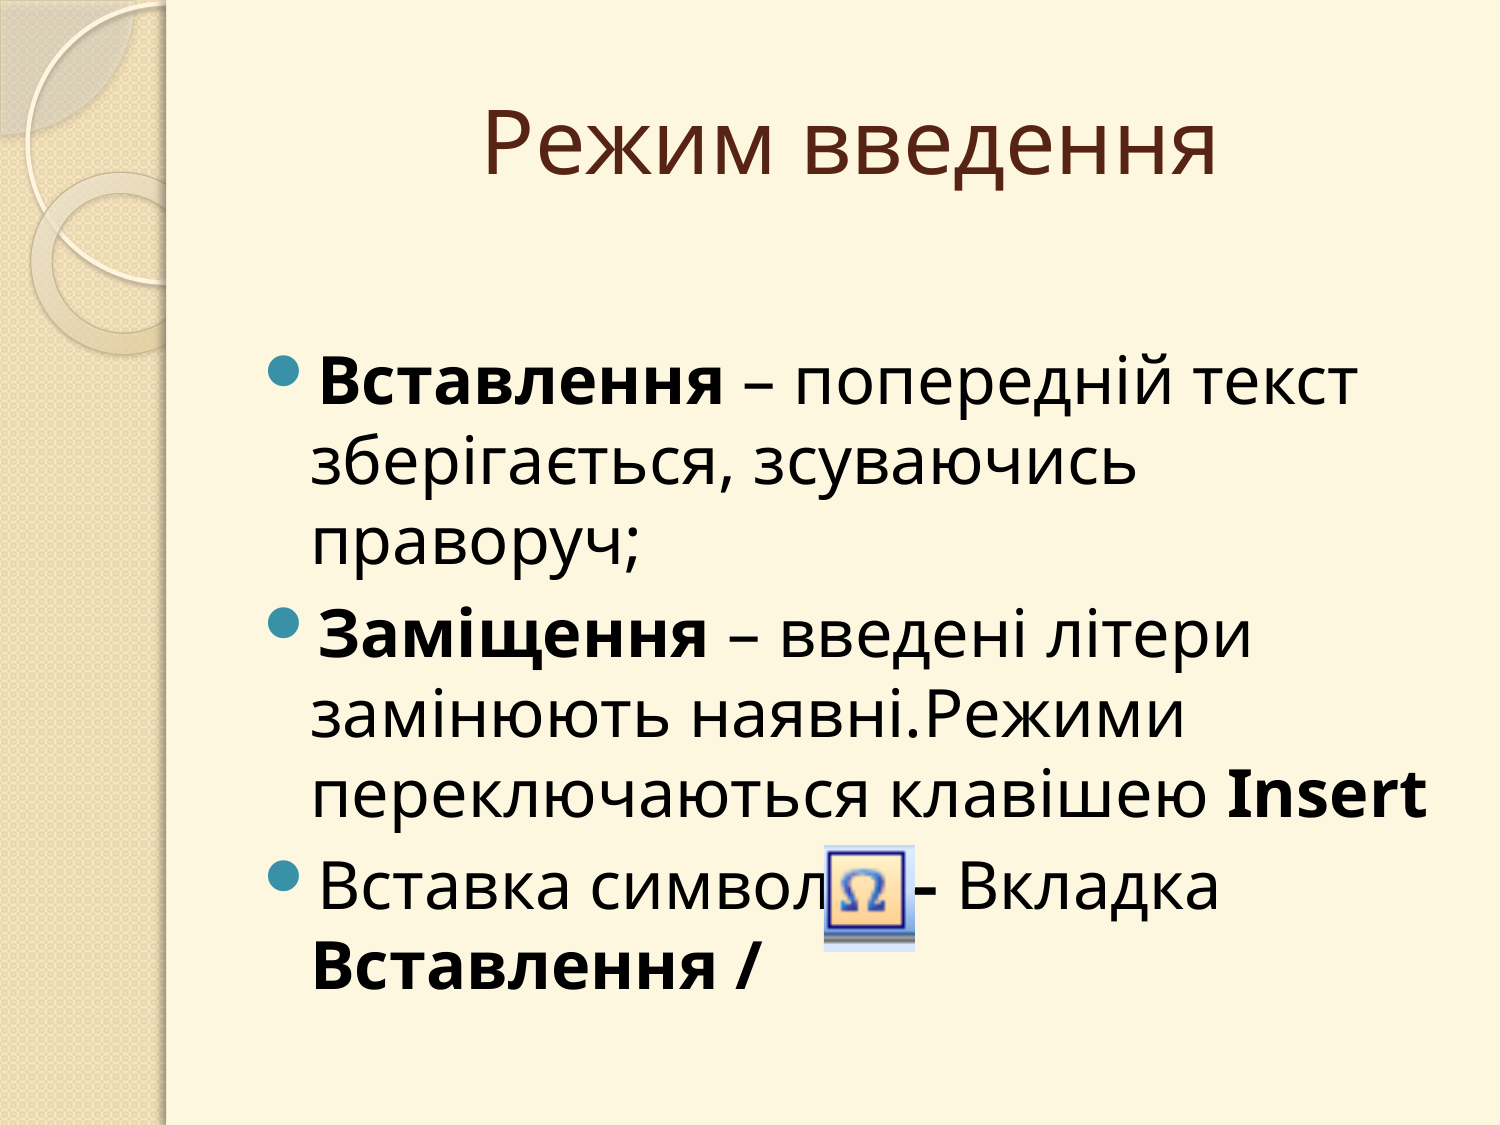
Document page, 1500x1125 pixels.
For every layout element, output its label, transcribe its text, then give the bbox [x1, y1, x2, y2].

list Вставлення – попередній текст зберігається, зсуваючись праворуч; Заміщення – введені літери замінюють наявні.Режими переключаються клавішею Insert Вставка символів – Вкладка Вставлення / [235, 237, 1466, 1025]
title Режим введення [235, 45, 1466, 233]
picture [823, 845, 916, 953]
